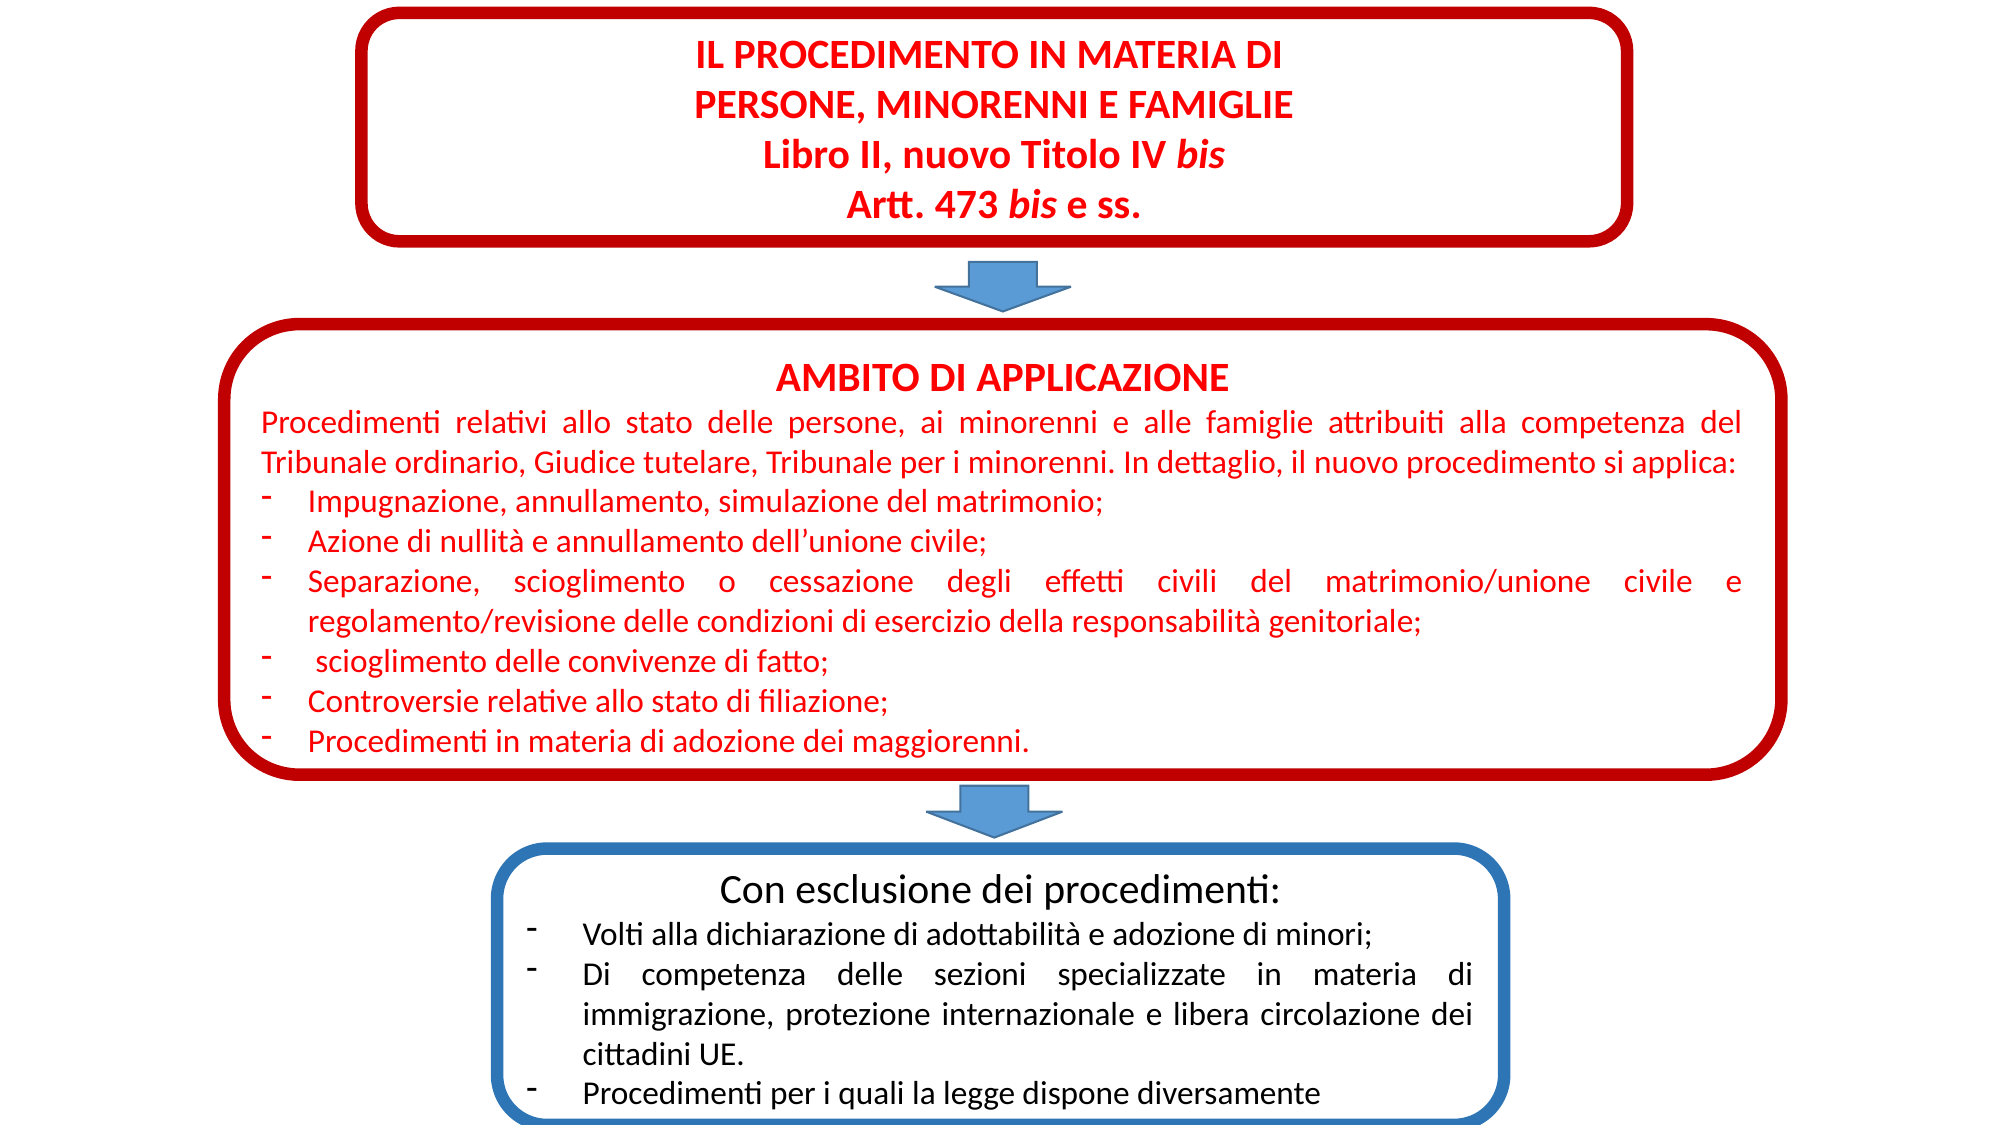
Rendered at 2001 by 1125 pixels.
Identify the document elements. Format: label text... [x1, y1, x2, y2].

text_box [934, 260, 1072, 313]
text_box AMBITO DI APPLICAZIONE Procedimenti relativi allo stato delle persone, ai minorenni e alle famiglie attribuiti alla competenza del Tribunale ordinario, Giudice tutelare, Tribunale per i minorenni. In dettaglio, il nuovo procedimento si applica: Impugnazione, annullamento, simulazione del matrimonio; Azione di nullità e annullamento dell’unione civile; Separazione, scioglimento o cessazione degli effetti civili del matrimonio/unione civile e regolamento/revisione delle condizioni di esercizio della responsabilità genitoriale; scioglimento delle convivenze di fatto; Controversie relative allo stato di filiazione; Procedimenti in materia di adozione dei maggiorenni. [223, 323, 1783, 776]
text_box [925, 784, 1063, 839]
text_box IL PROCEDIMENTO IN MATERIA DI PERSONE, MINORENNI E FAMIGLIE Libro II, nuovo Titolo IV bis Artt. 473 bis e ss. [360, 11, 1629, 243]
text_box Con esclusione dei procedimenti: Volti alla dichiarazione di adottabilità e adozione di minori; Di competenza delle sezioni specializzate in materia di immigrazione, protezione internazionale e libera circolazione dei cittadini UE. Procedimenti per i quali la legge dispone diversamente [496, 847, 1506, 1125]
